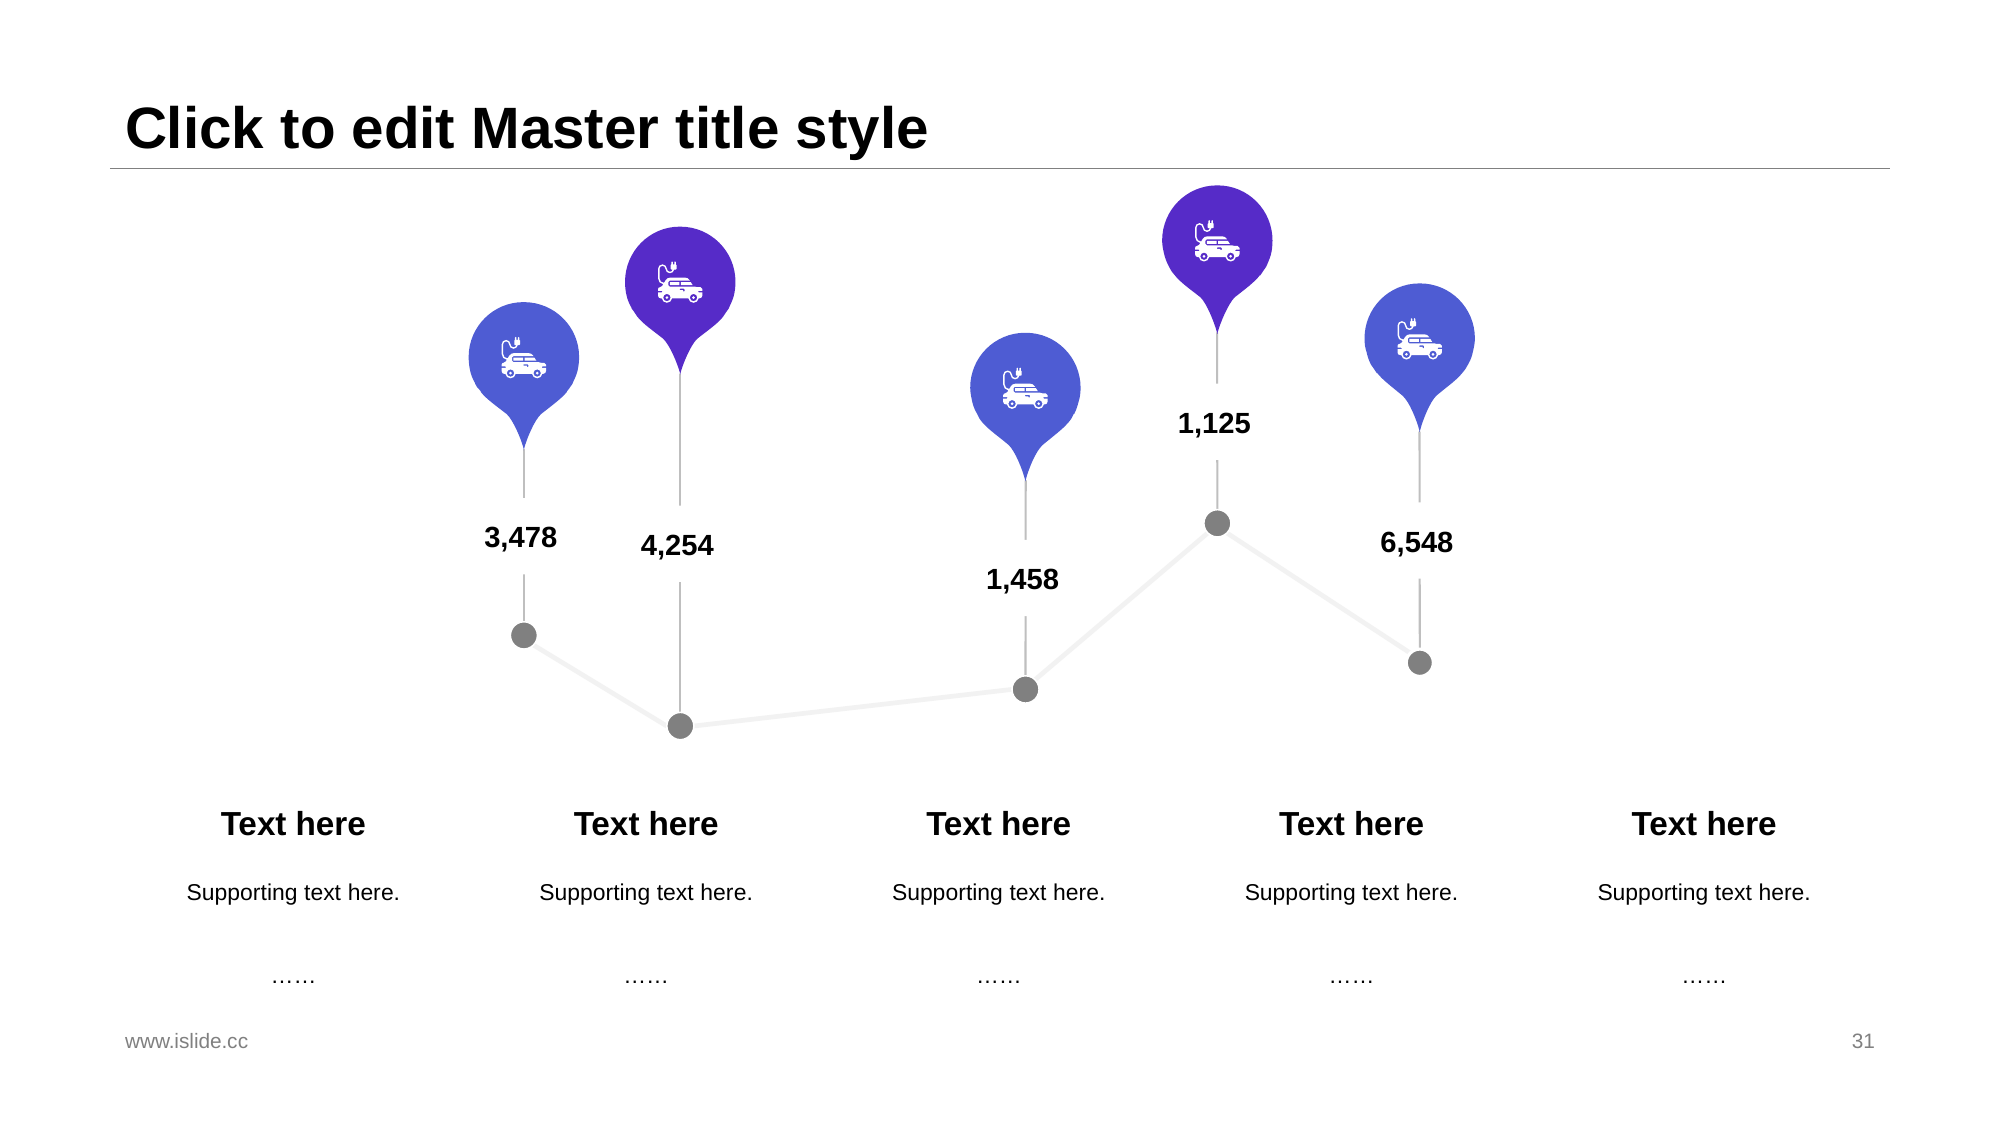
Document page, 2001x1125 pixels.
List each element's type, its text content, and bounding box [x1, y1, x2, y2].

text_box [143, 185, 1855, 1007]
footer www.islide.cc [109, 1023, 790, 1058]
slide_number 31 [1412, 1023, 1890, 1058]
title Click to edit Master title style [109, 0, 1890, 169]
